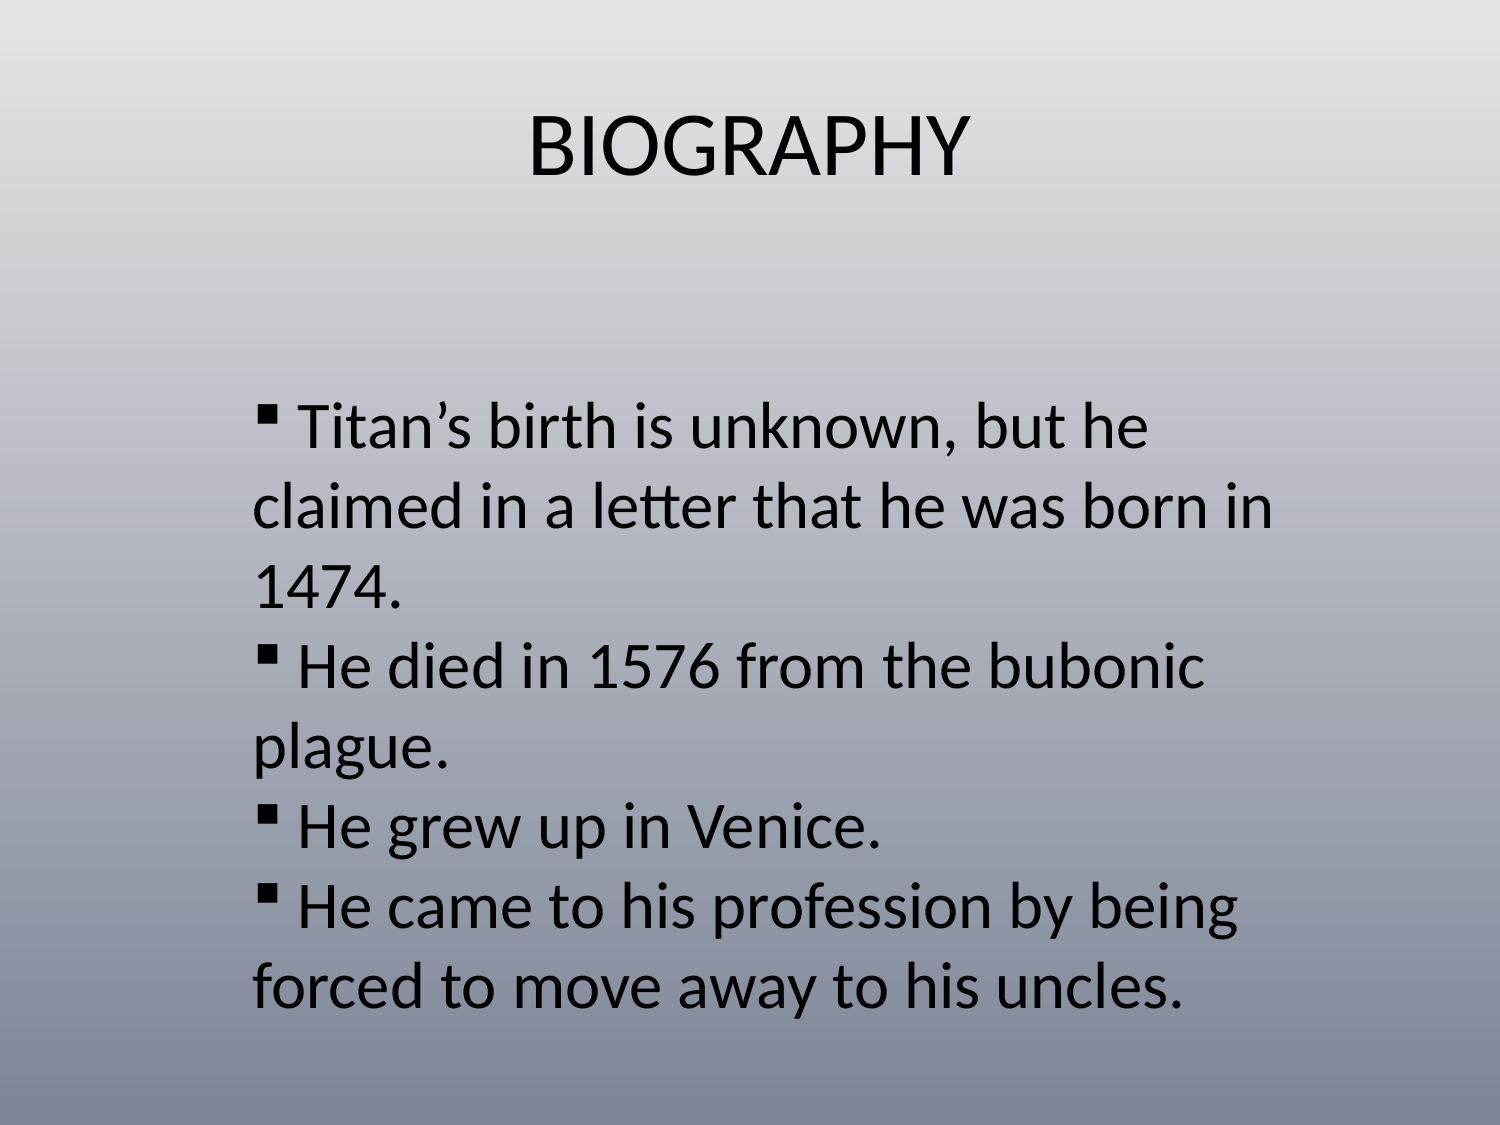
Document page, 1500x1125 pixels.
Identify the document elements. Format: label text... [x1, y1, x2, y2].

title BIOGRAPHY [75, 45, 1425, 233]
text_box Titan’s birth is unknown, but he claimed in a letter that he was born in 1474. He died in 1576 from the bubonic plague. He grew up in Venice. He came to his profession by being forced to move away to his uncles. [237, 374, 1363, 1075]
